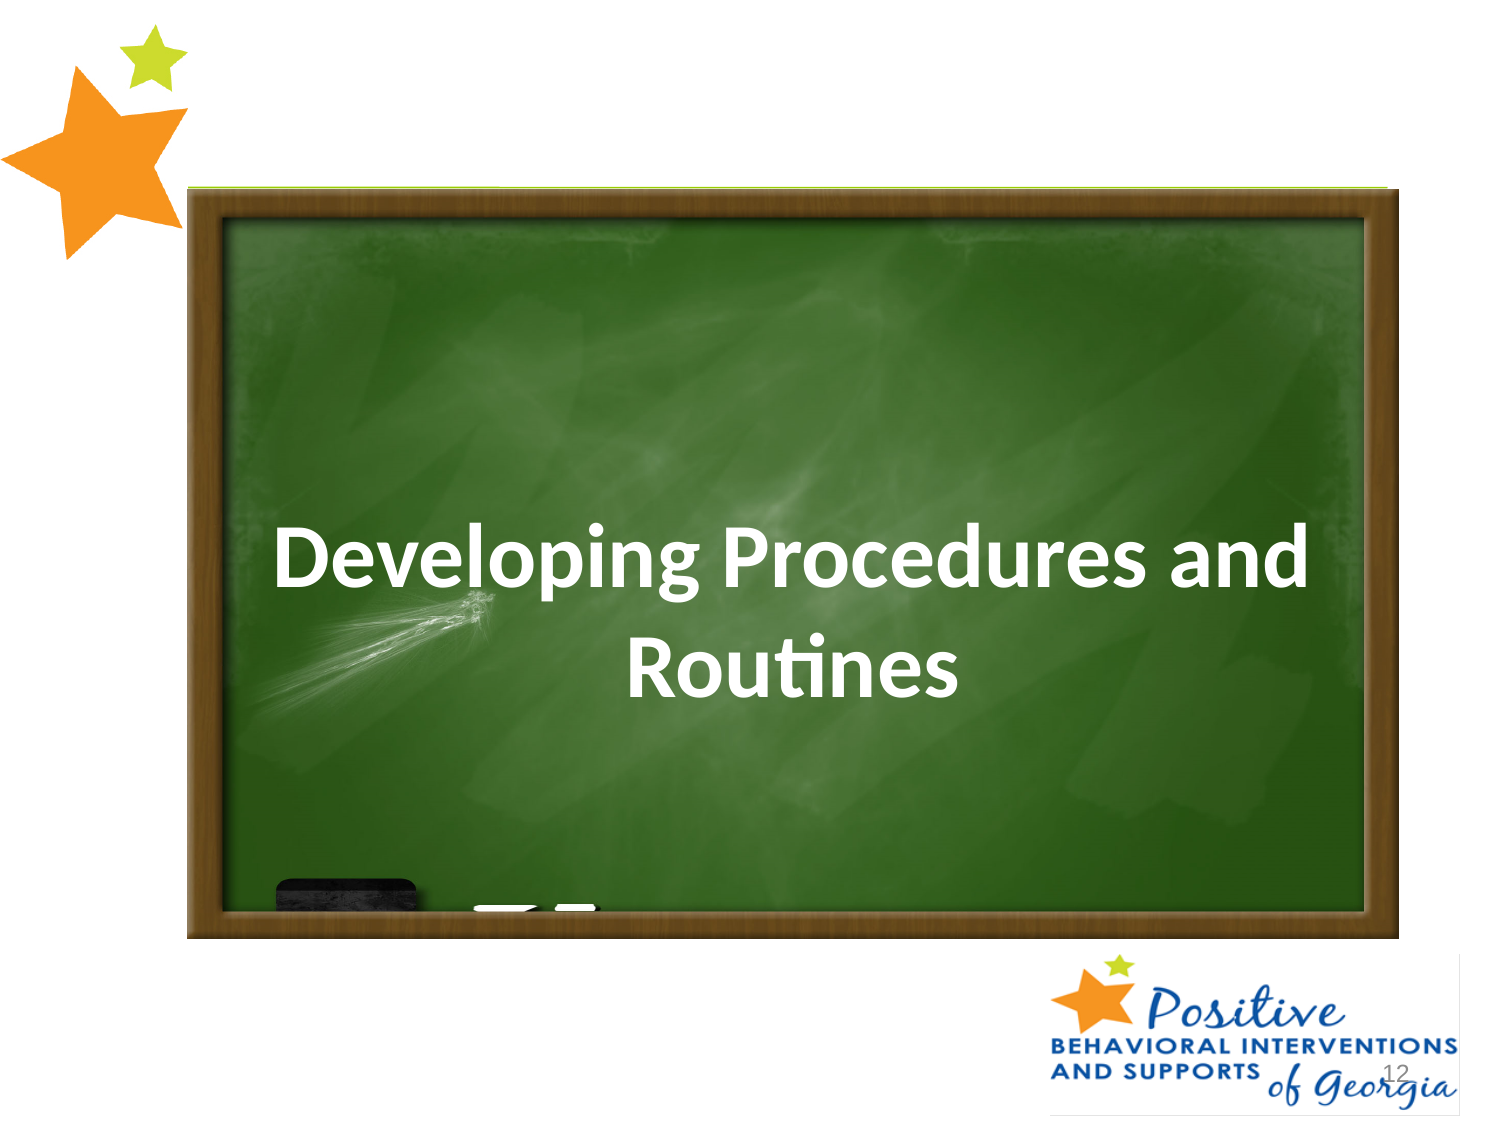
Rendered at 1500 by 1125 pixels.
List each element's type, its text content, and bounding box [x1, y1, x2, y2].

picture [1050, 954, 1461, 1117]
picture [0, 24, 1399, 940]
text_box 12 [1074, 1042, 1425, 1103]
